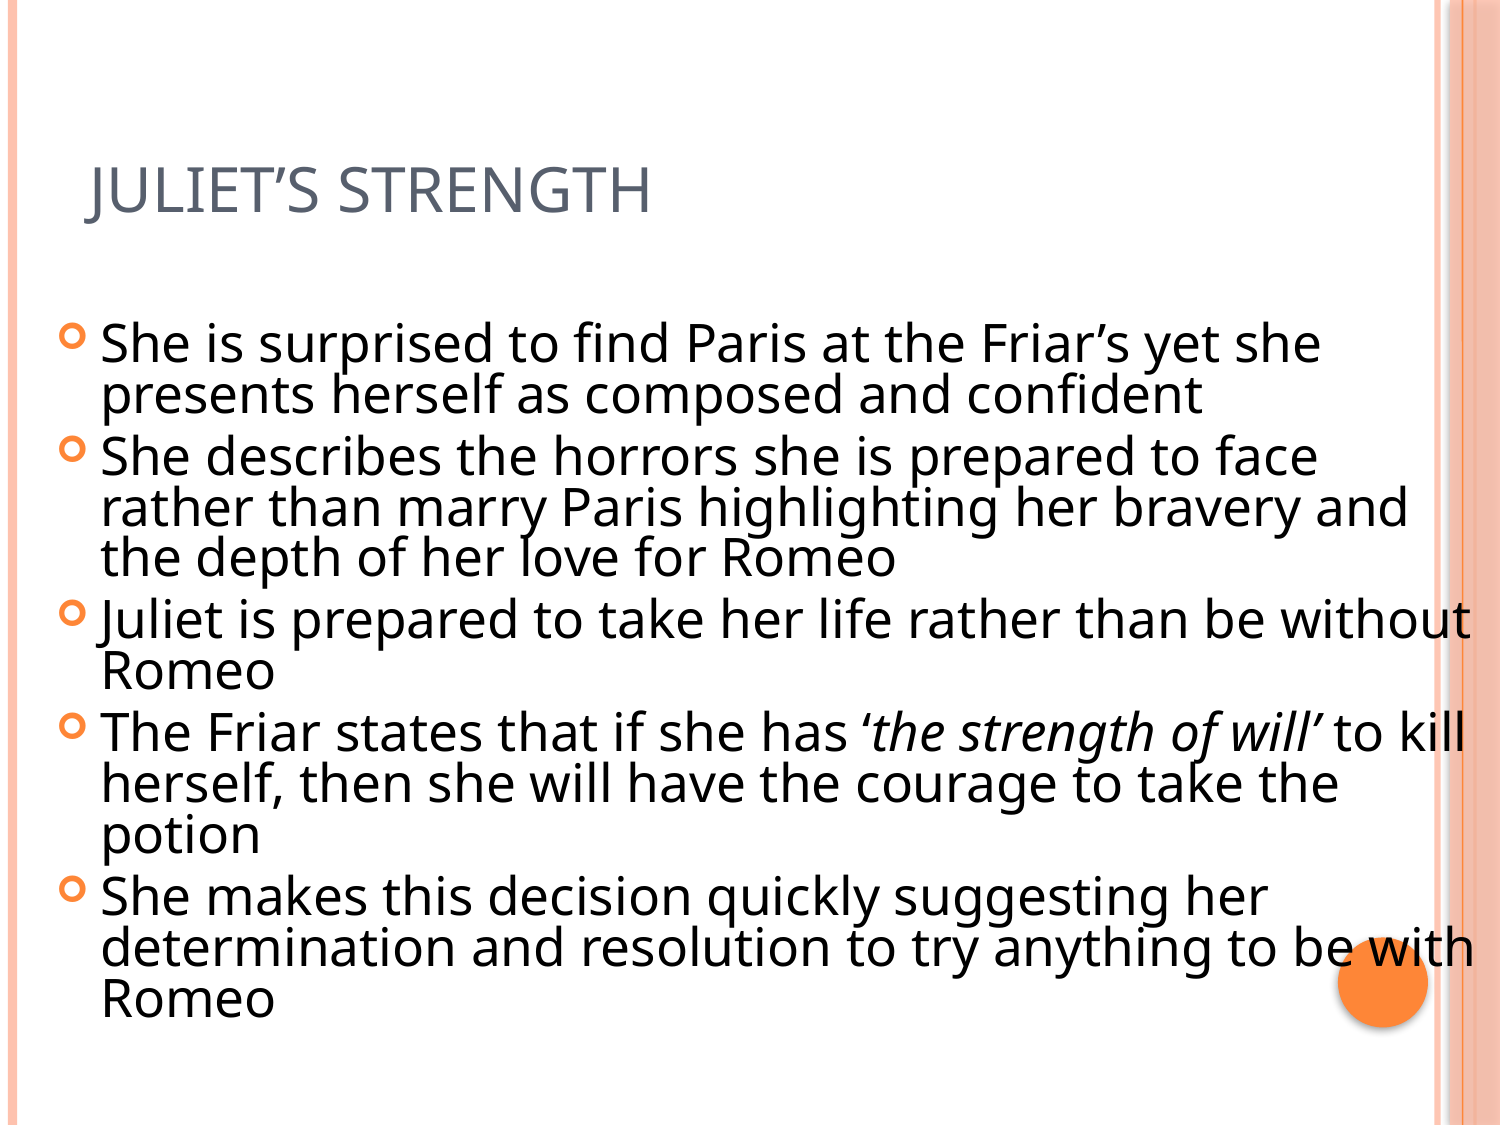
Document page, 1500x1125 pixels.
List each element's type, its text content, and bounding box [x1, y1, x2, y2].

title Juliet’s Strength [75, 45, 1300, 233]
list She is surprised to find Paris at the Friar’s yet she presents herself as composed and confident She describes the horrors she is prepared to face rather than marry Paris highlighting her bravery and the depth of her love for Romeo Juliet is prepared to take her life rather than be without Romeo The Friar states that if she has ‘the strength of will’ to kill herself, then she will have the courage to take the potion She makes this decision quickly suggesting her determination and resolution to try anything to be with Romeo [41, 314, 1494, 1035]
